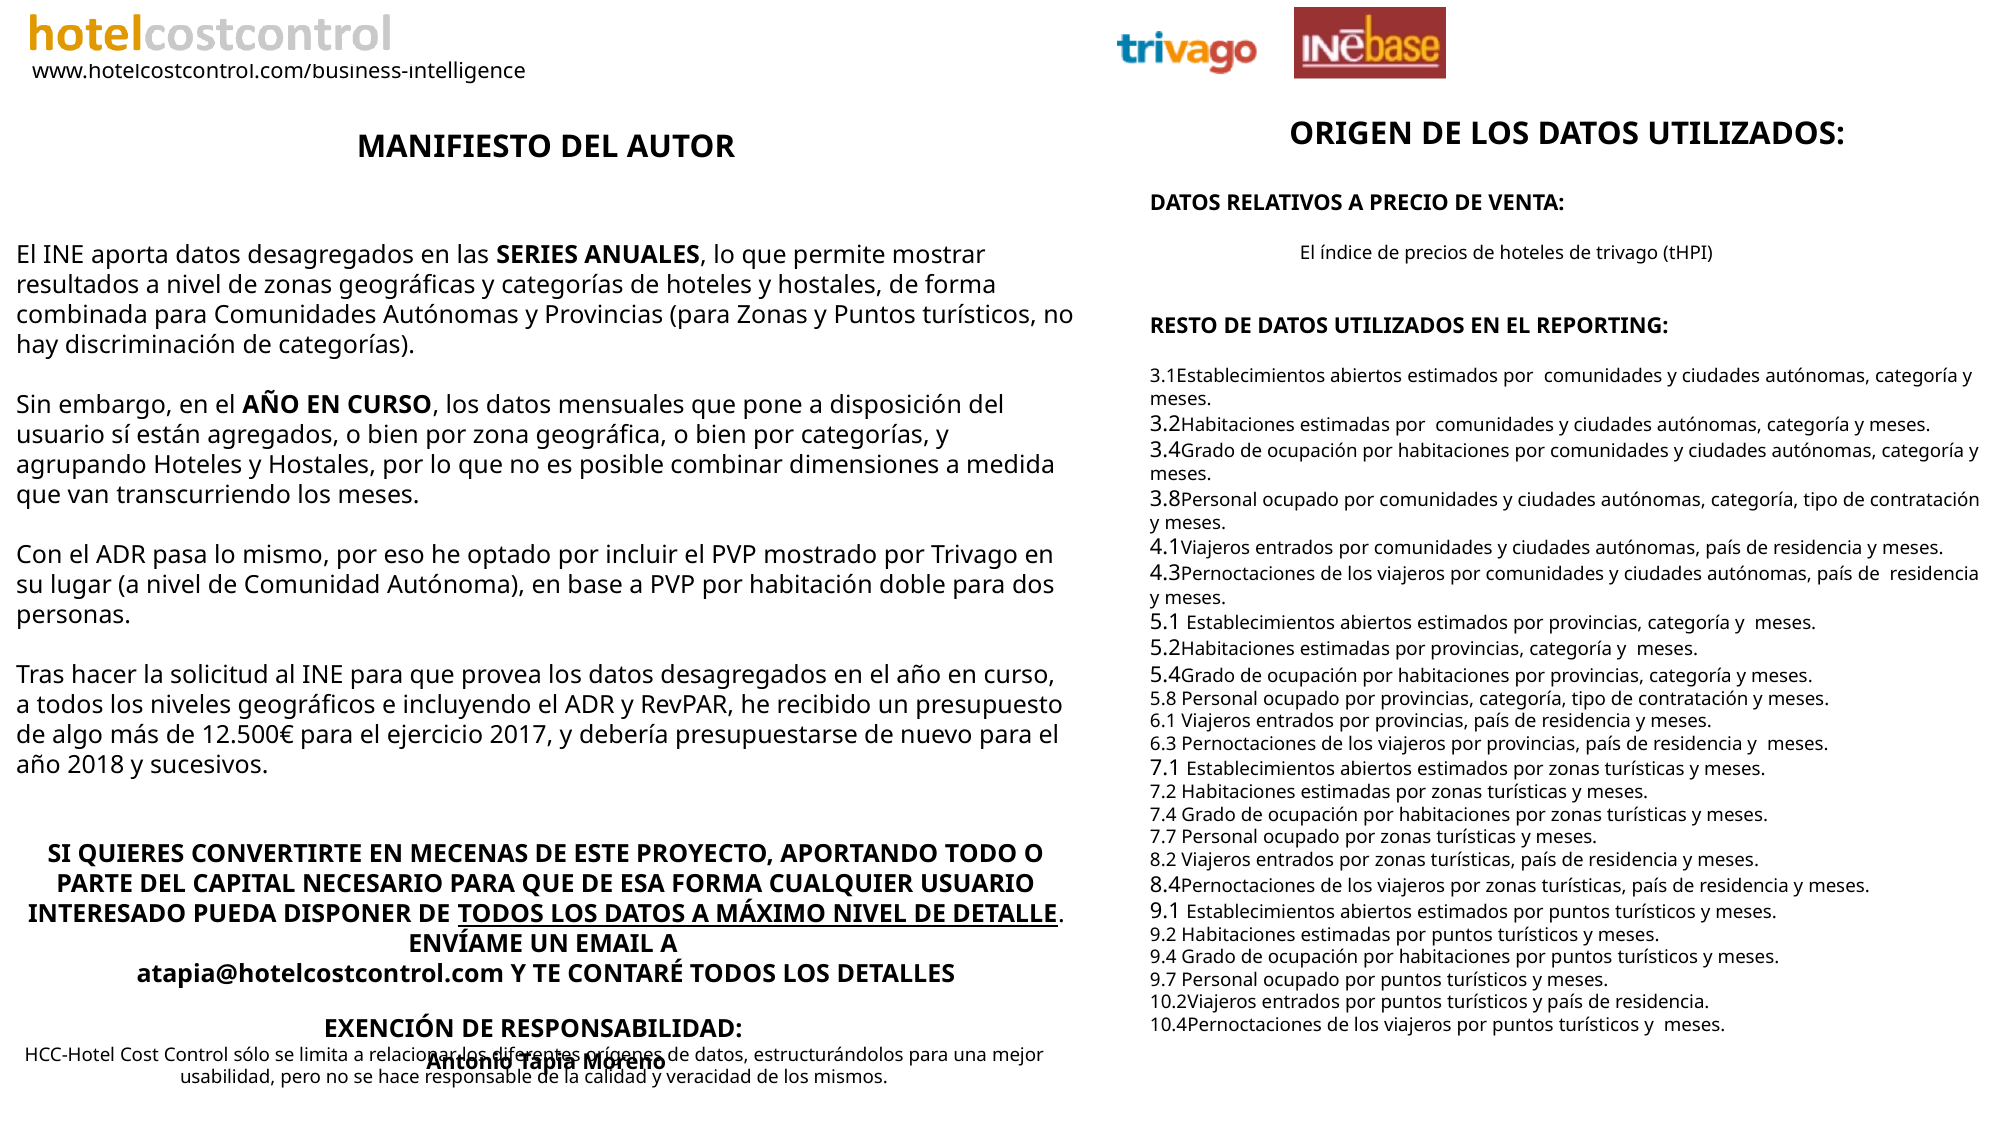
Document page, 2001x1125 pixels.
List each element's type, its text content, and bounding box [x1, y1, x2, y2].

text_box MANIFIESTO DEL AUTOR El INE aporta datos desagregados en las SERIES ANUALES, lo que permite mostrar resultados a nivel de zonas geográficas y categorías de hoteles y hostales, de forma combinada para Comunidades Autónomas y Provincias (para Zonas y Puntos turísticos, no hay discriminación de categorías). Sin embargo, en el AÑO EN CURSO, los datos mensuales que pone a disposición del usuario sí están agregados, o bien por zona geográfica, o bien por categorías, y agrupando Hoteles y Hostales, por lo que no es posible combinar dimensiones a medida que van transcurriendo los meses. Con el ADR pasa lo mismo, por eso he optado por incluir el PVP mostrado por Trivago en su lugar (a nivel de Comunidad Autónoma), en base a PVP por habitación doble para dos personas. Tras hacer la solicitud al INE para que provea los datos desagregados en el año en curso, a todos los niveles geográficos e incluyendo el ADR y RevPAR, he recibido un presupuesto de algo más de 12.500€ para el ejercicio 2017, y debería presupuestarse de nuevo para el año 2018 y sucesivos. SI QUIERES CONVERTIRTE EN MECENAS DE ESTE PROYECTO, APORTANDO TODO O PARTE DEL CAPITAL NECESARIO PARA QUE DE ESA FORMA CUALQUIER USUARIO INTERESADO PUEDA DISPONER DE TODOS LOS DATOS A MÁXIMO NIVEL DE DETALLE. ENVÍAME UN EMAIL A atapia@hotelcostcontrol.com Y TE CONTARÉ TODOS LOS DETALLES Antonio Tapia Moreno [1, 119, 1092, 1001]
picture [1109, 20, 1263, 82]
text_box www.hotelcostcontrol.com/business-intelligence [0, 49, 579, 115]
picture [0, 0, 421, 65]
text_box ORIGEN DE LOS DATOS UTILIZADOS: DATOS RELATIVOS A PRECIO DE VENTA: El índice de precios de hoteles de trivago (tHPI) RESTO DE DATOS UTILIZADOS EN EL REPORTING: 3.1Establecimientos abiertos estimados por comunidades y ciudades autónomas, categoría y meses. 3.2Habitaciones estimadas por comunidades y ciudades autónomas, categoría y meses. 3.4Grado de ocupación por habitaciones por comunidades y ciudades autónomas, categoría y meses. 3.8Personal ocupado por comunidades y ciudades autónomas, categoría, tipo de contratación y meses. 4.1Viajeros entrados por comunidades y ciudades autónomas, país de residencia y meses. 4.3Pernoctaciones de los viajeros por comunidades y ciudades autónomas, país de residencia y meses. 5.1 Establecimientos abiertos estimados por provincias, categoría y meses. 5.2Habitaciones estimadas por provincias, categoría y meses. 5.4Grado de ocupación por habitaciones por provincias, categoría y meses. 5.8 Personal ocupado por provincias, categoría, tipo de contratación y meses. 6.1 Viajeros entrados por provincias, país de residencia y meses. 6.3 Pernoctaciones de los viajeros por provincias, país de residencia y meses. 7.1 Establecimientos abiertos estimados por zonas turísticas y meses. 7.2 Habitaciones estimadas por zonas turísticas y meses. 7.4 Grado de ocupación por habitaciones por zonas turísticas y meses. 7.7 Personal ocupado por zonas turísticas y meses. 8.2 Viajeros entrados por zonas turísticas, país de residencia y meses. 8.4Pernoctaciones de los viajeros por zonas turísticas, país de residencia y meses. 9.1 Establecimientos abiertos estimados por puntos turísticos y meses. 9.2 Habitaciones estimadas por puntos turísticos y meses. 9.4 Grado de ocupación por habitaciones por puntos turísticos y meses. 9.7 Personal ocupado por puntos turísticos y meses. 10.2Viajeros entrados por puntos turísticos y país de residencia. 10.4Pernoctaciones de los viajeros por puntos turísticos y meses. [1135, 105, 2000, 1125]
text_box EXENCIÓN DE RESPONSABILIDAD: HCC-Hotel Cost Control sólo se limita a relacionar los diferentes orígenes de datos, estructurándolos para una mejor usabilidad, pero no se hace responsable de la calidad y veracidad de los mismos. [0, 1005, 1068, 1124]
picture [1276, 0, 1463, 86]
